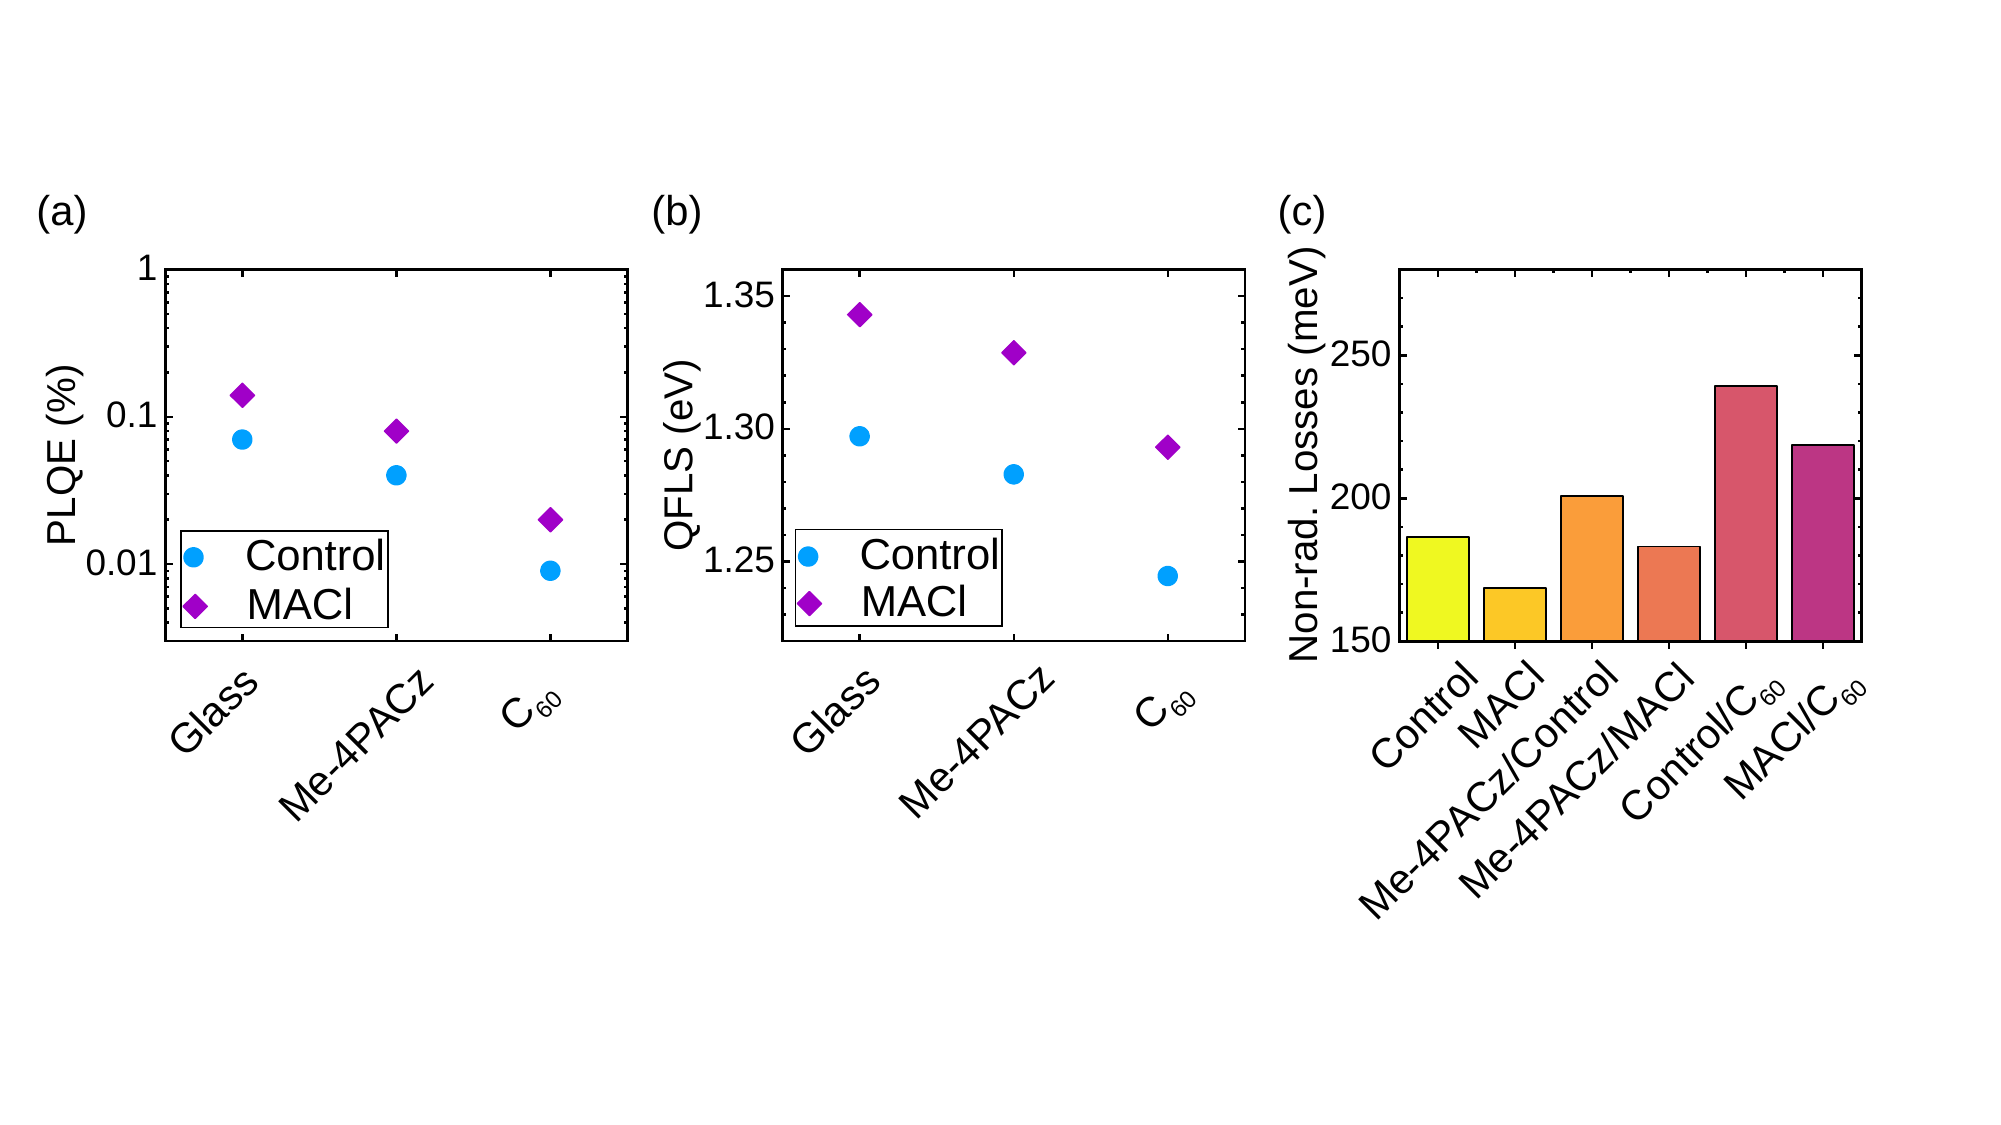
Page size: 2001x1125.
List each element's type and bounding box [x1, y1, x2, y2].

text_box [21, 176, 1956, 822]
